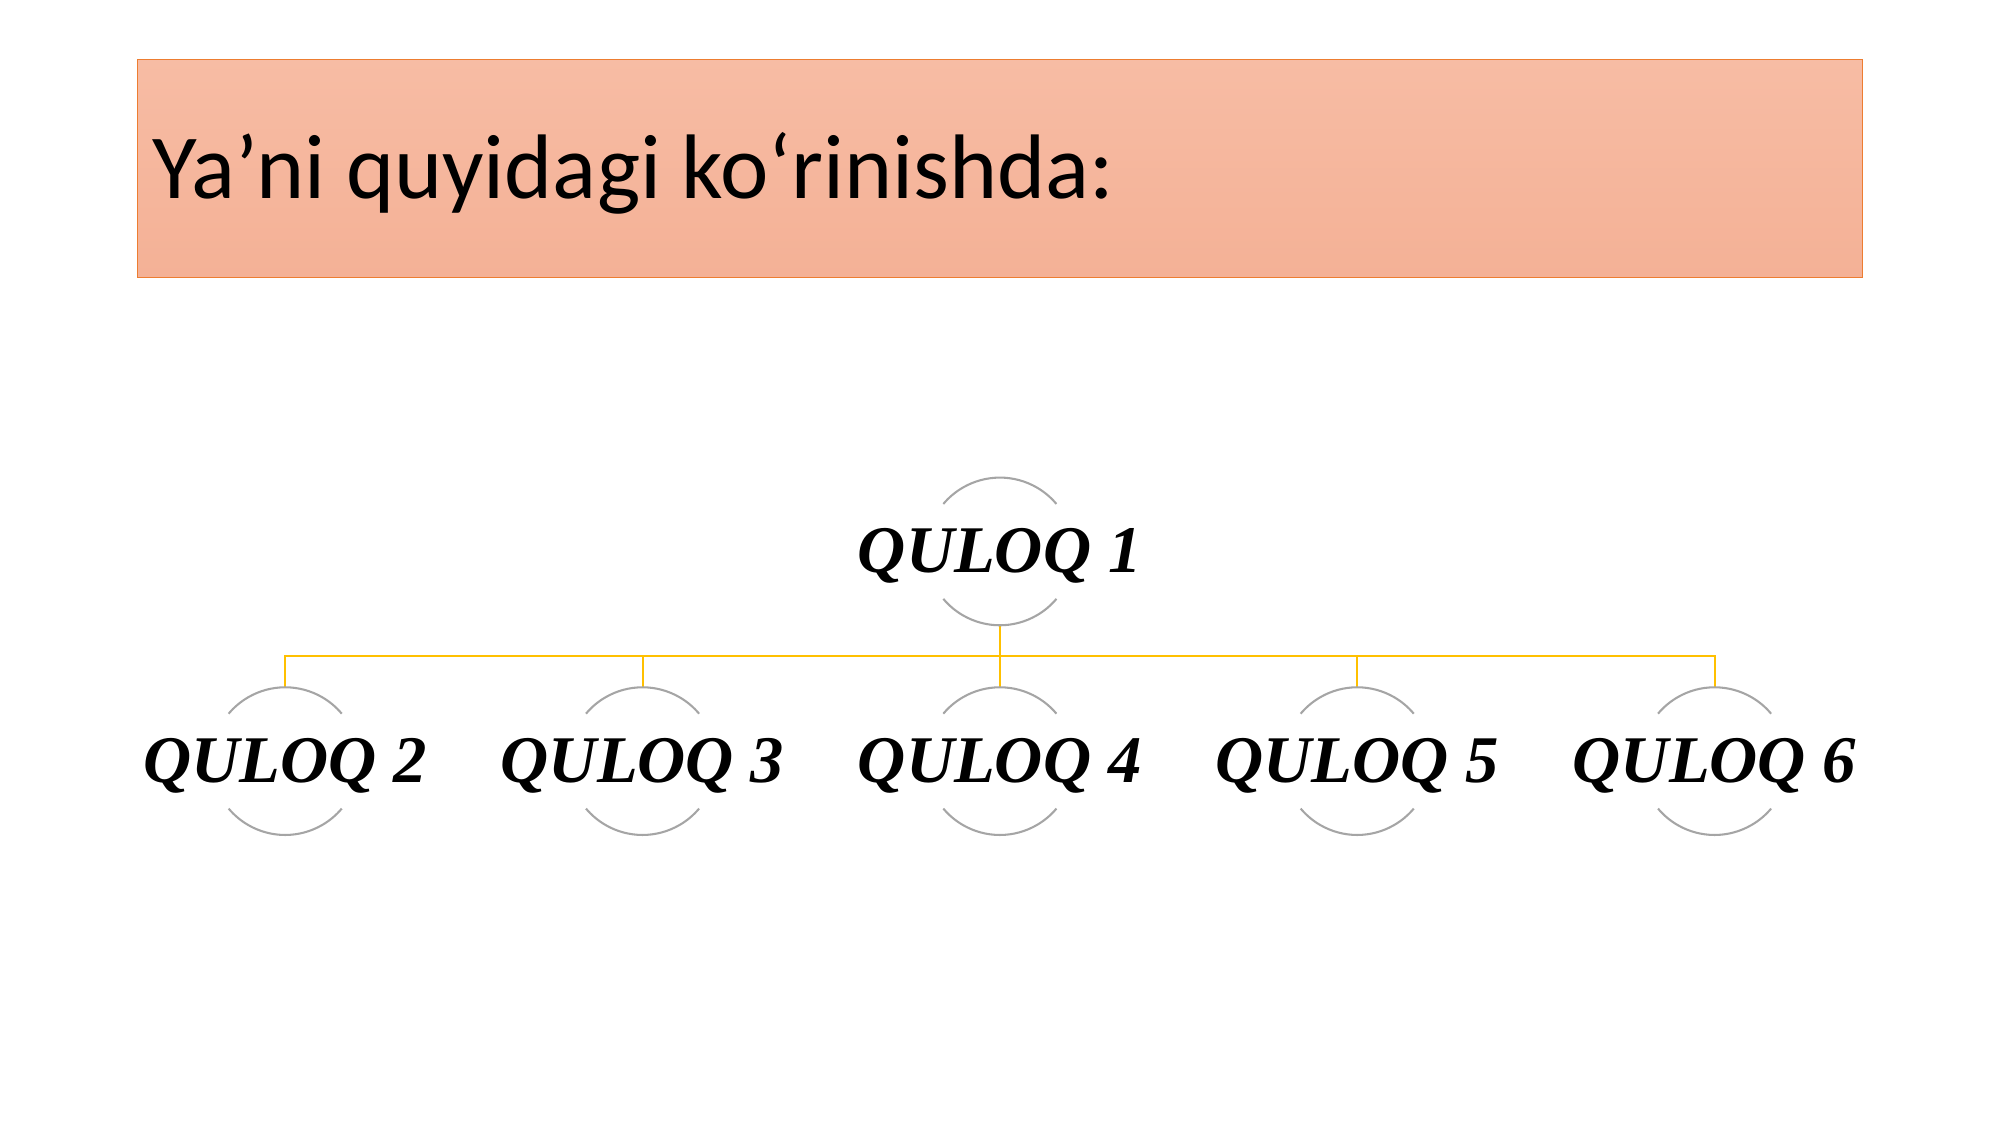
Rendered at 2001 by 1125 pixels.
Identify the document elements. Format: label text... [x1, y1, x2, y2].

title Ya’ni quyidagi ko‘rinishda: [137, 59, 1863, 278]
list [137, 299, 1863, 1014]
